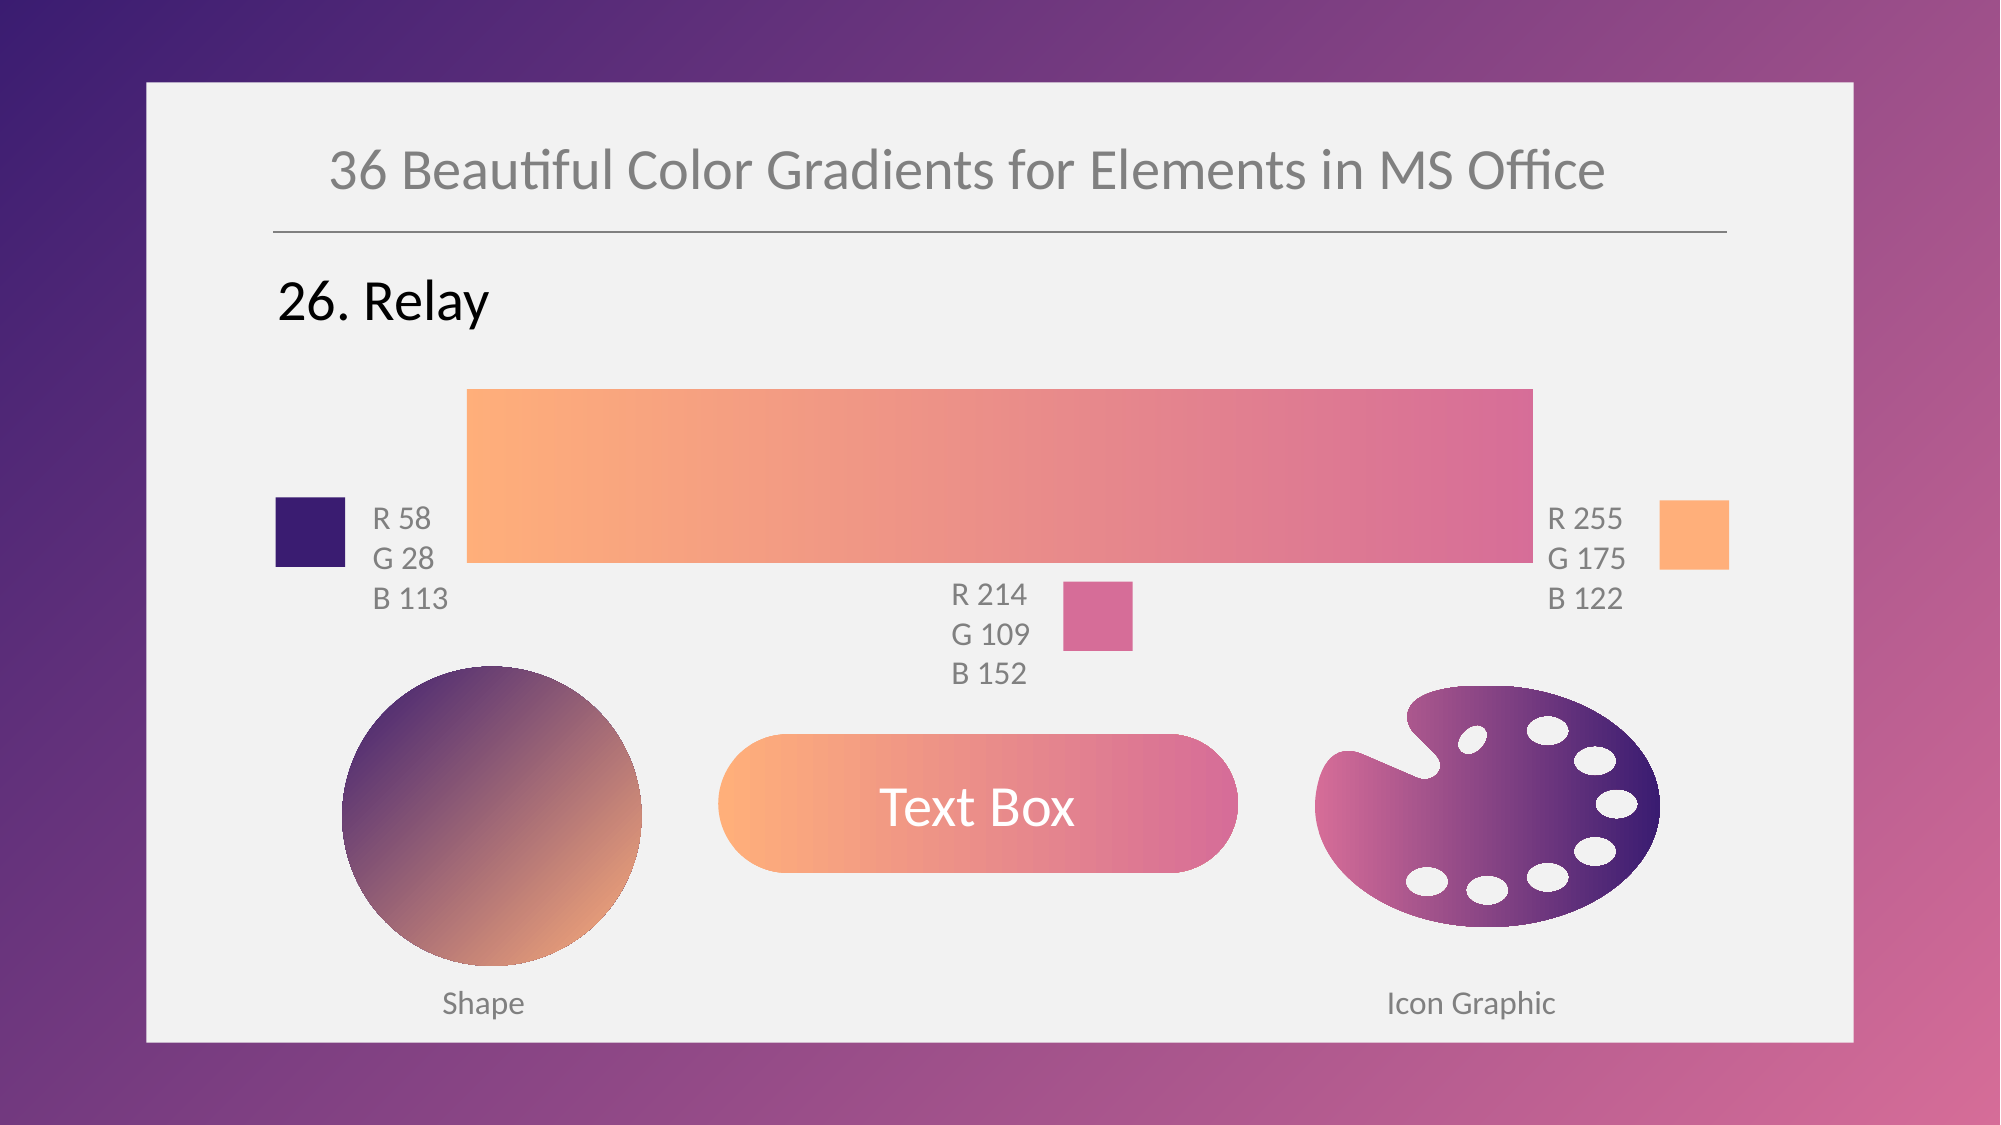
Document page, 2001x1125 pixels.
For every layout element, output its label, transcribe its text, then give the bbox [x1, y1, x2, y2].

text_box Text Box [716, 732, 1240, 875]
text_box [465, 387, 1535, 565]
text_box 36 Beautiful Color Gradients for Elements in MS Office [314, 123, 1908, 209]
text_box R 255 G 175 B 122 [1533, 488, 1660, 624]
text_box [1312, 683, 1662, 930]
text_box Icon Graphic [1372, 973, 1603, 1029]
text_box [144, 80, 1856, 1045]
text_box R 58 G 28 B 113 [357, 488, 485, 624]
text_box [340, 664, 644, 969]
text_box [1061, 579, 1135, 653]
text_box R 214 G 109 B 152 [936, 564, 1064, 699]
text_box [274, 495, 347, 569]
text_box [1658, 498, 1731, 572]
text_box Shape [427, 973, 555, 1029]
text_box 26. Relay [262, 254, 505, 340]
